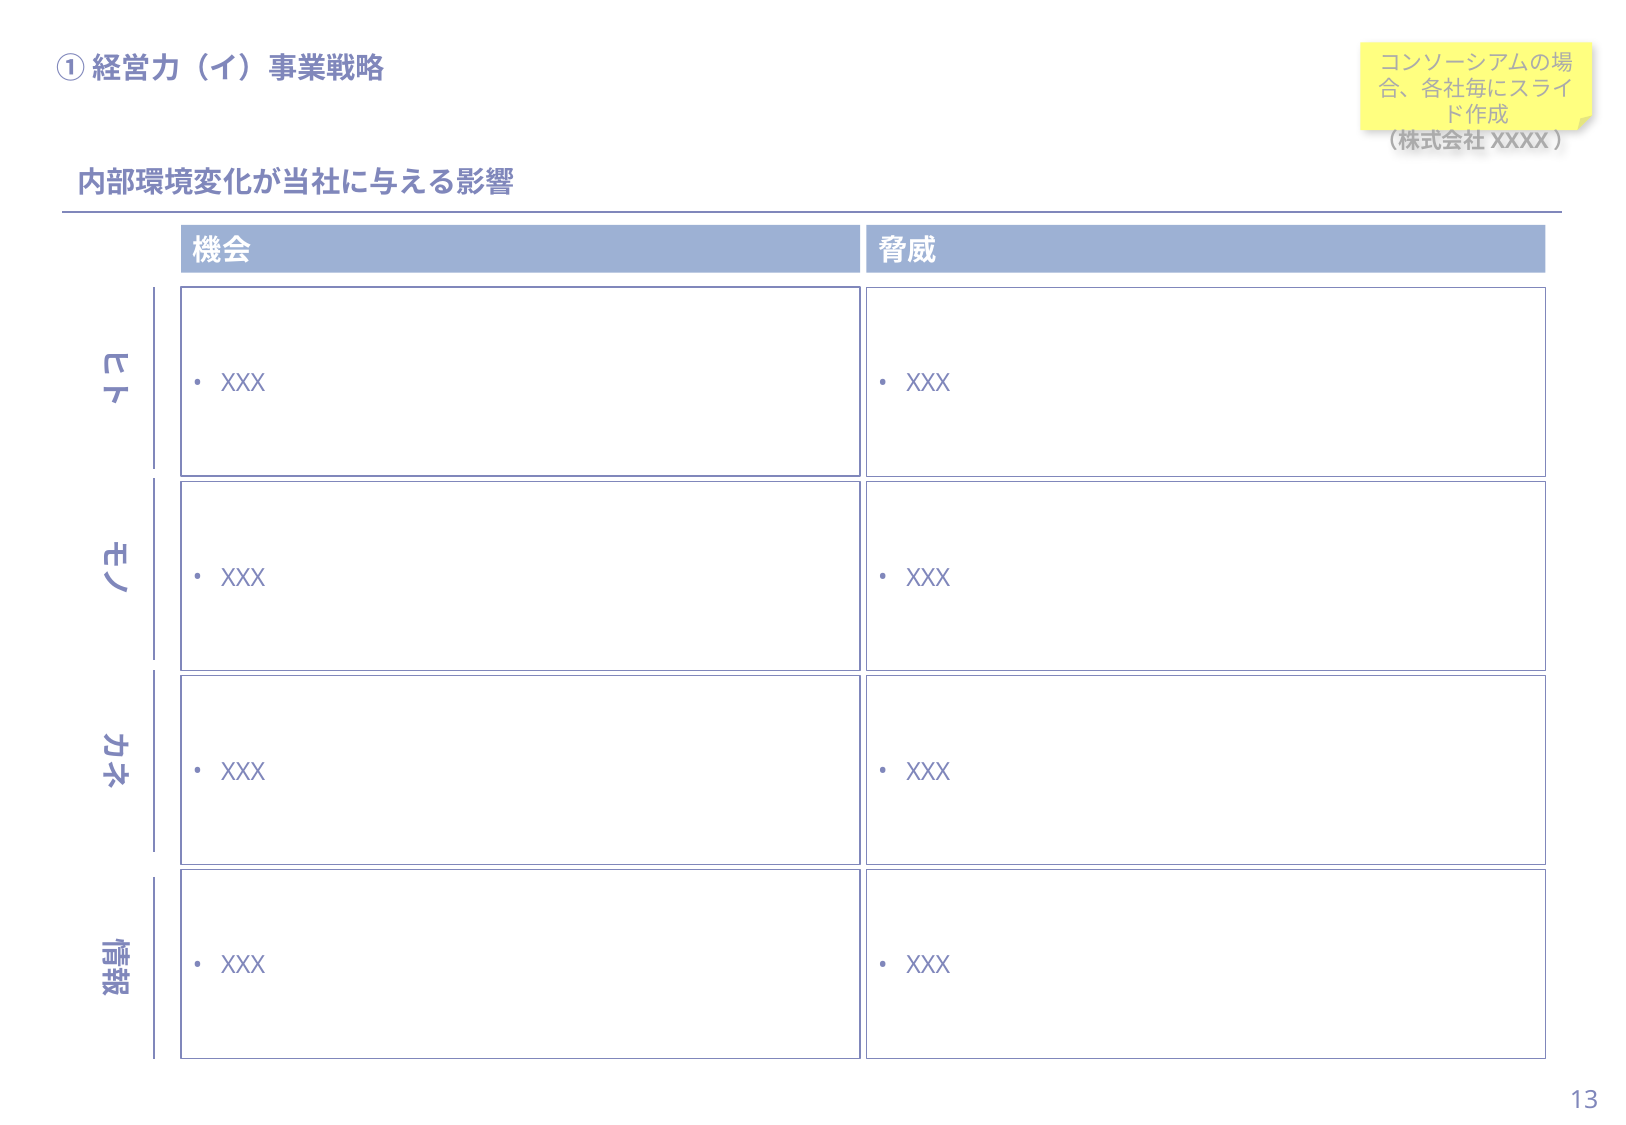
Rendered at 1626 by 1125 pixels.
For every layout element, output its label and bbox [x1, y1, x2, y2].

text_box [62, 149, 1563, 213]
text_box [0, 0, 1625, 1125]
text_box [79, 287, 155, 1059]
